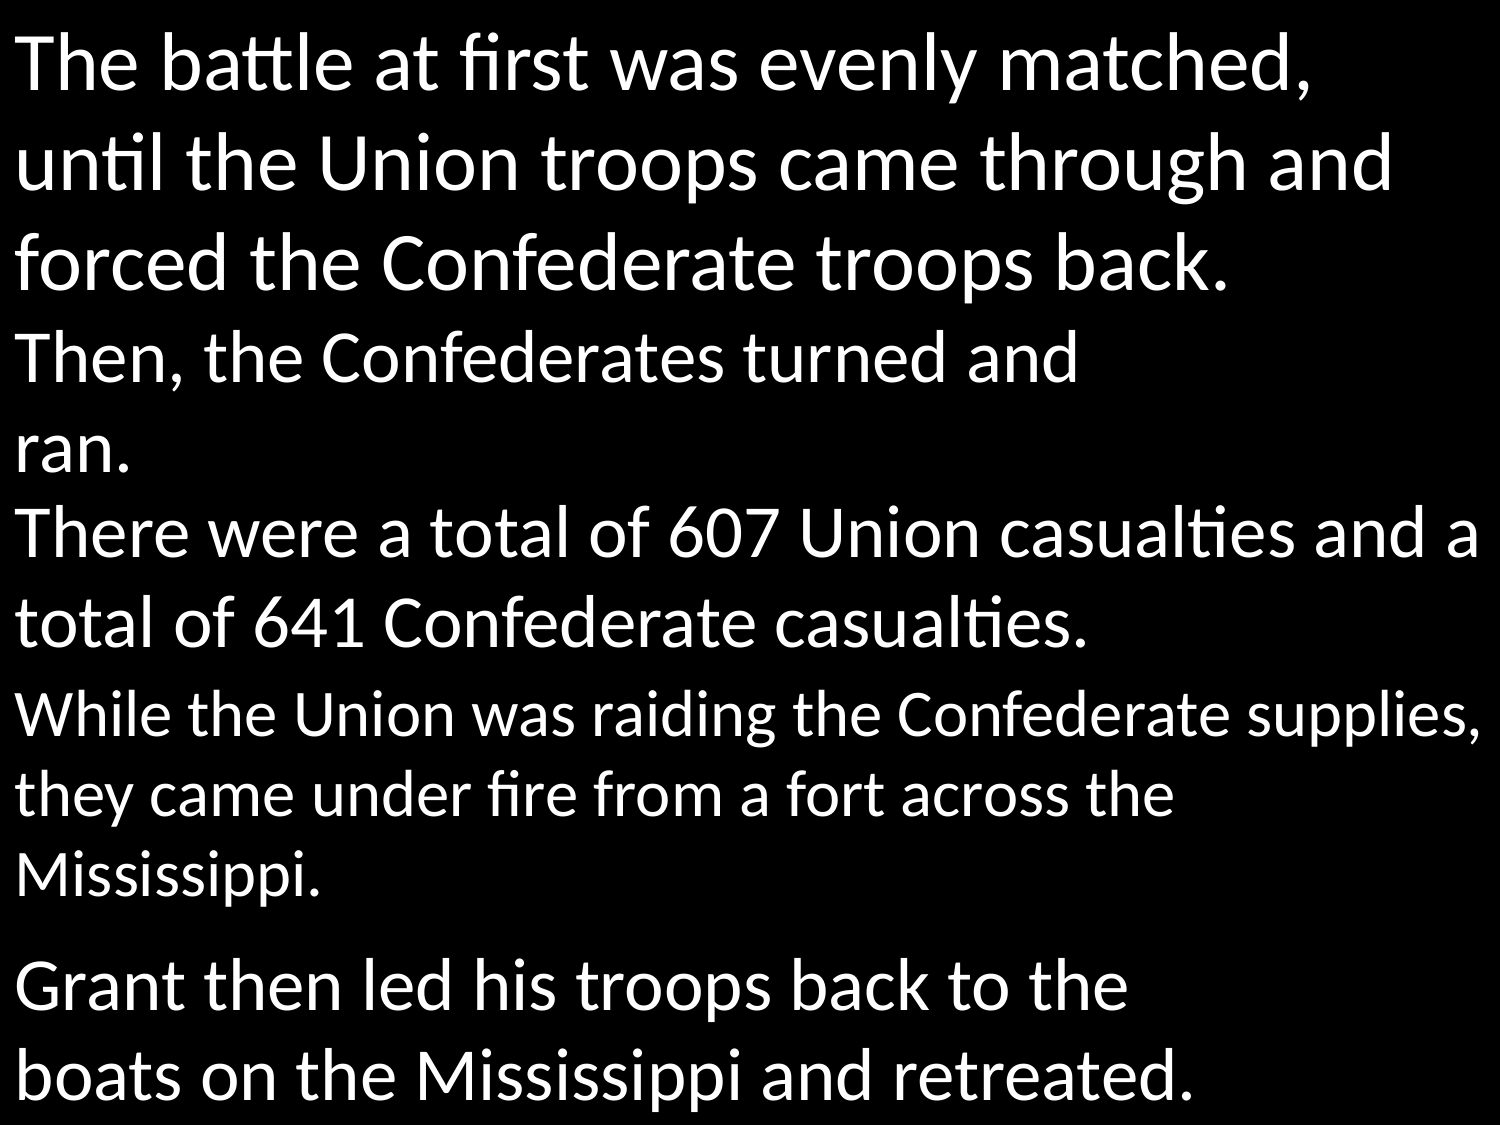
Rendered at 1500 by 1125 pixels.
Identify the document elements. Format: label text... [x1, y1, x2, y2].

text_box There were a total of 607 Union casualties and a total of 641 Confederate casualties. [0, 474, 1500, 662]
text_box While the Union was raiding the Confederate supplies, they came under fire from a fort across the Mississippi. [0, 662, 1500, 918]
text_box Then, the Confederates turned and ran. [0, 299, 1175, 474]
text_box Grant then led his troops back to the boats on the Mississippi and retreated. [0, 928, 1250, 1123]
text_box The battle at first was evenly matched, until the Union troops came through and forced the Confederate troops back. [0, 0, 1500, 315]
